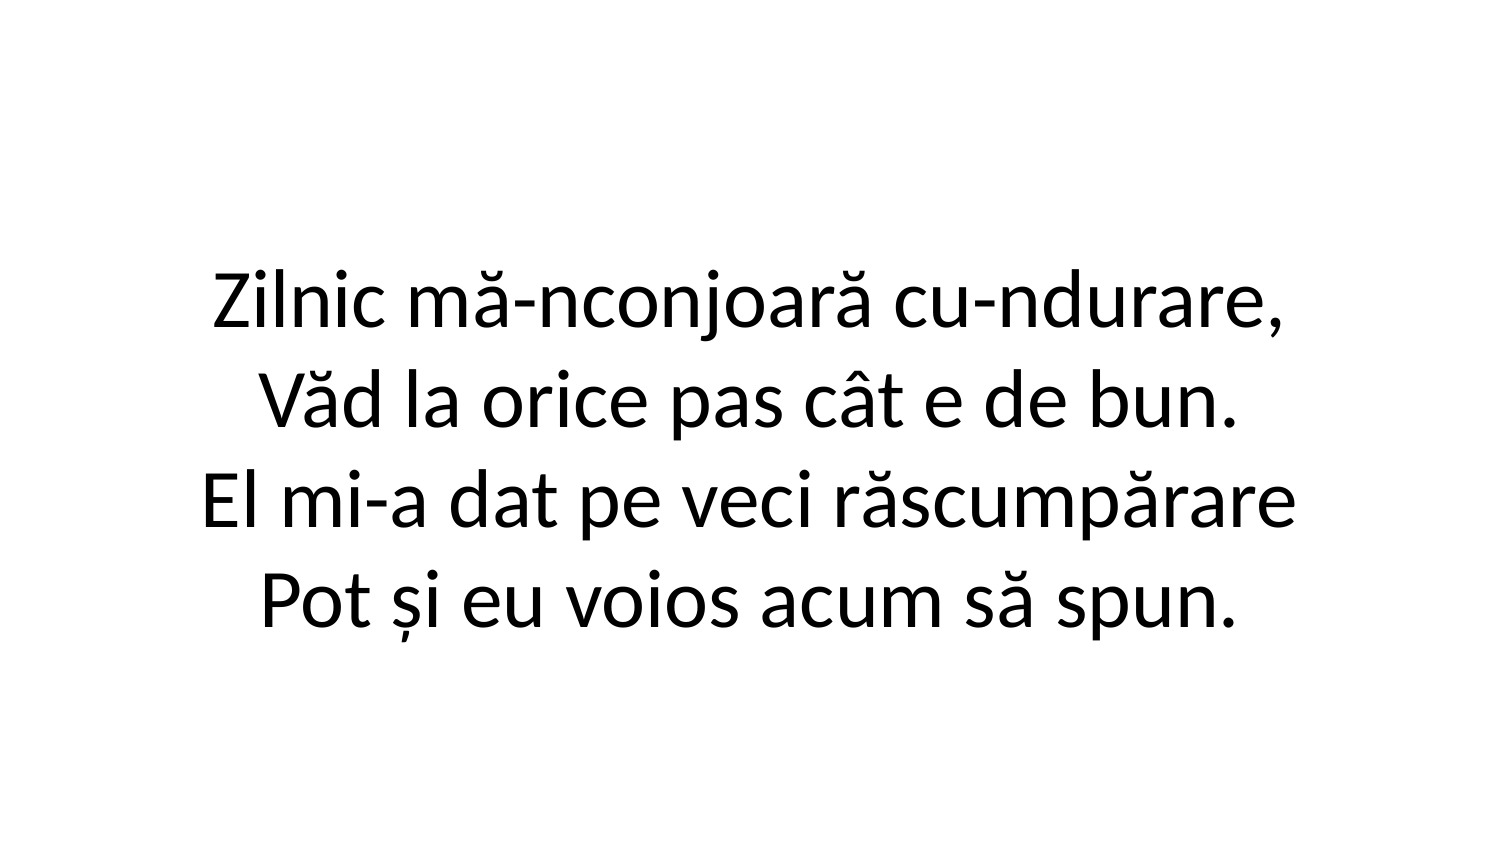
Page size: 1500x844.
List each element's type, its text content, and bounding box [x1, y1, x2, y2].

text_box Zilnic mă-nconjoară cu-ndurare, Văd la orice pas cât e de bun. El mi-a dat pe veci răscumpărare Pot și eu voios acum să spun. [185, 192, 1315, 652]
